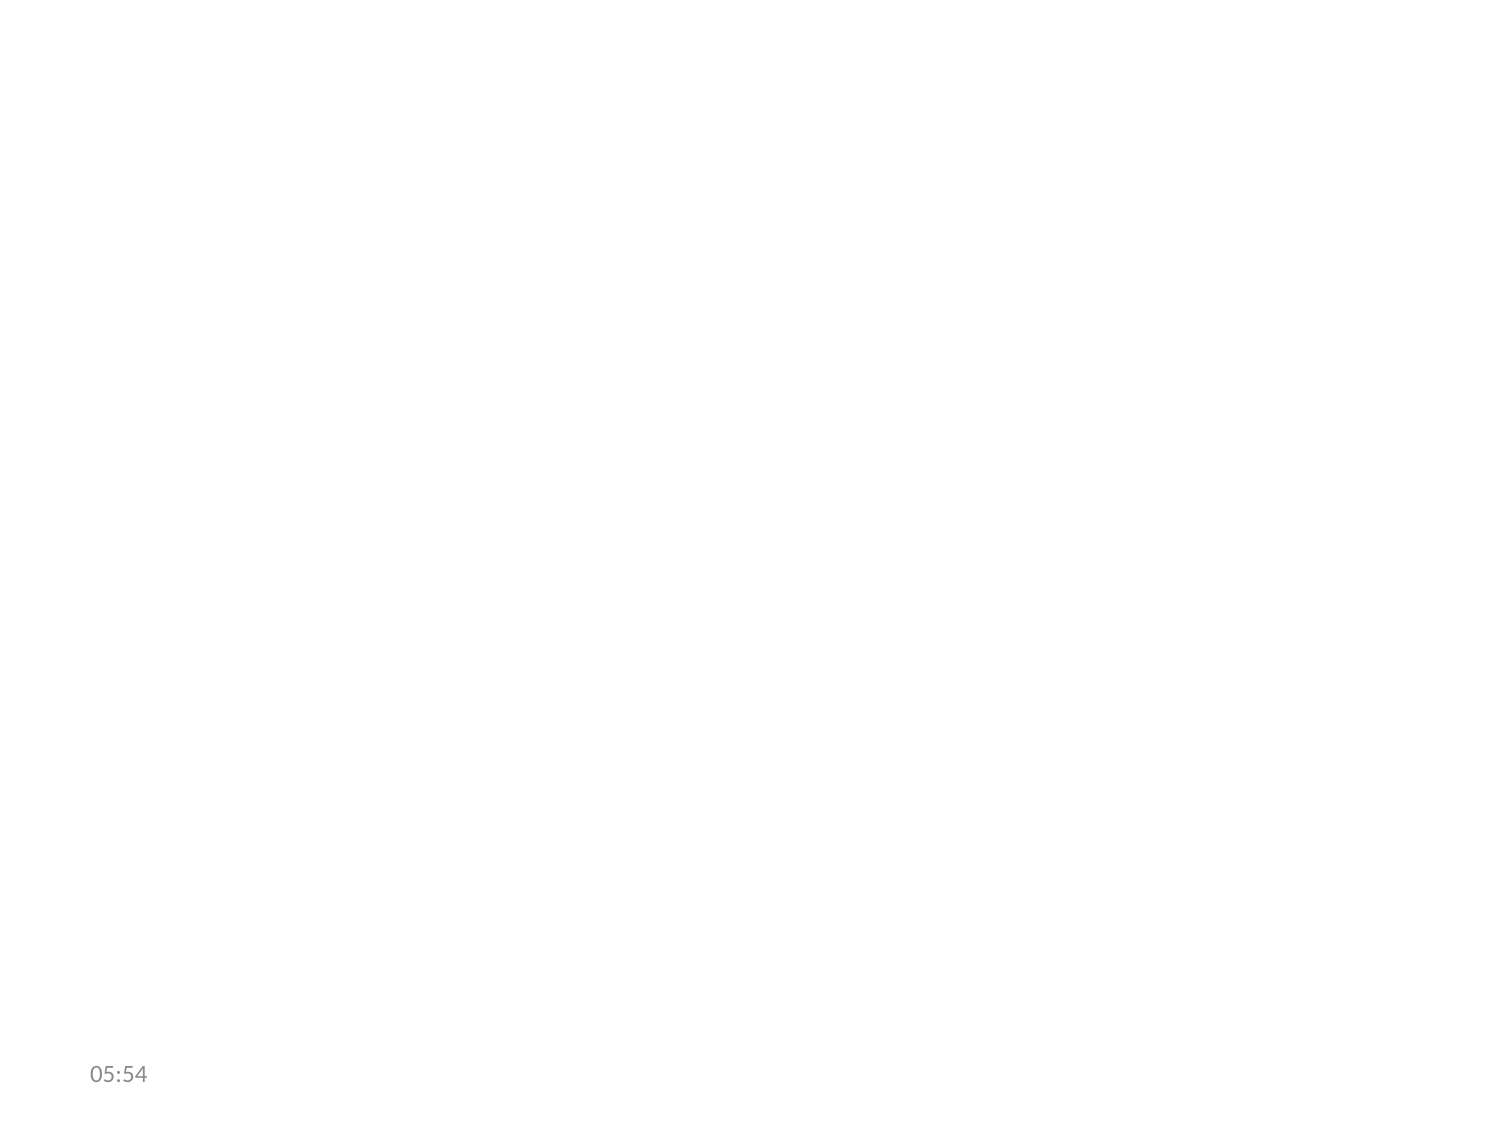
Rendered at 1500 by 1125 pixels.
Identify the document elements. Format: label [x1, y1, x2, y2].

slide_number [75, 1042, 425, 1103]
